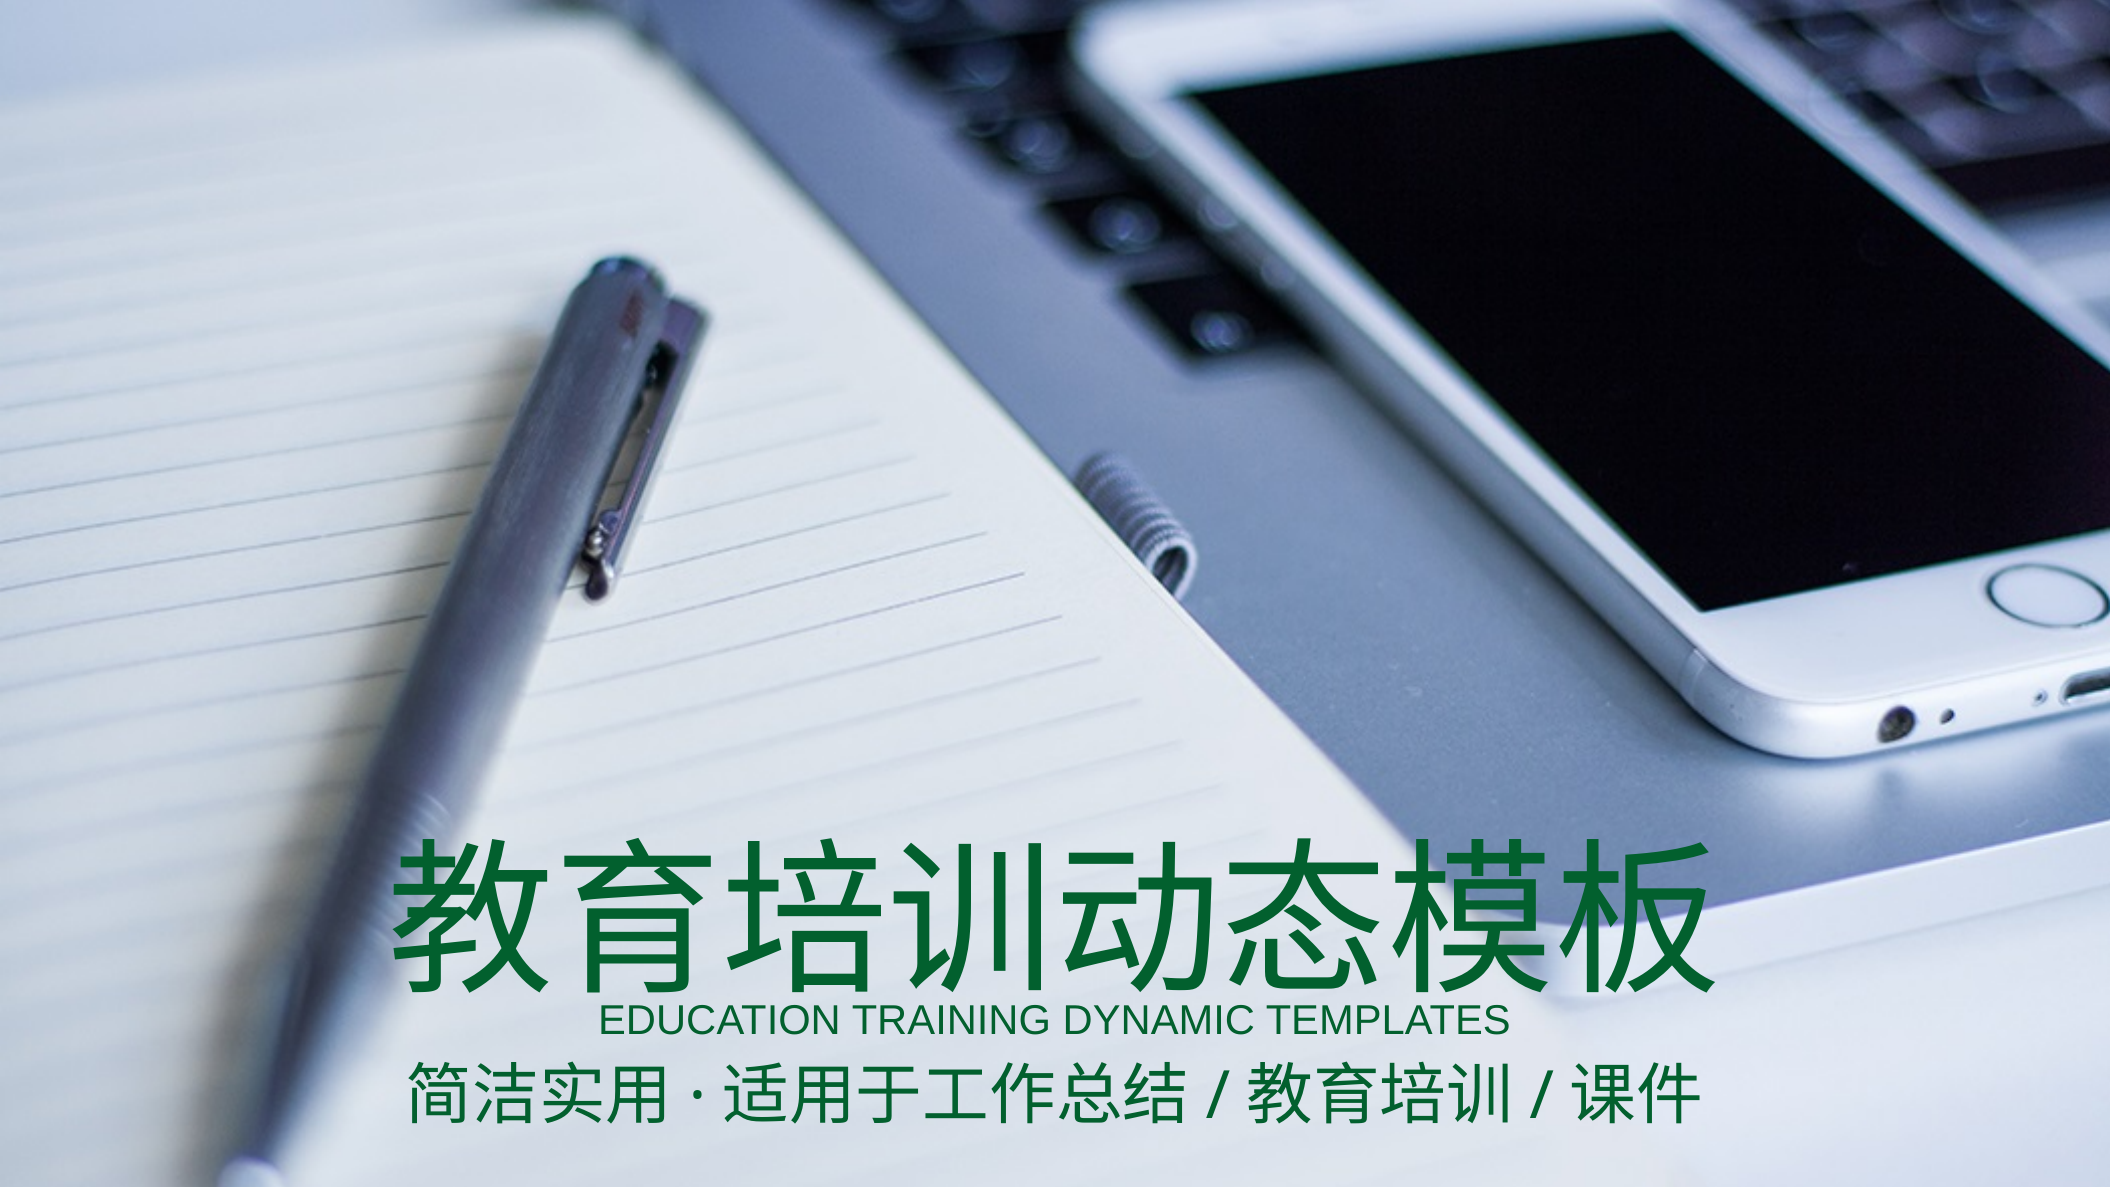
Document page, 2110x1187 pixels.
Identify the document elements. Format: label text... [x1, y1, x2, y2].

text_box [0, 0, 2110, 1187]
text_box 简洁实用·适用于工作总结/教育培训/课件 [390, 1043, 1719, 1139]
text_box 教育培训动态模板 [372, 805, 1737, 1021]
text_box EDUCATION TRAINING DYNAMIC TEMPLATES [586, 1021, 1523, 1049]
